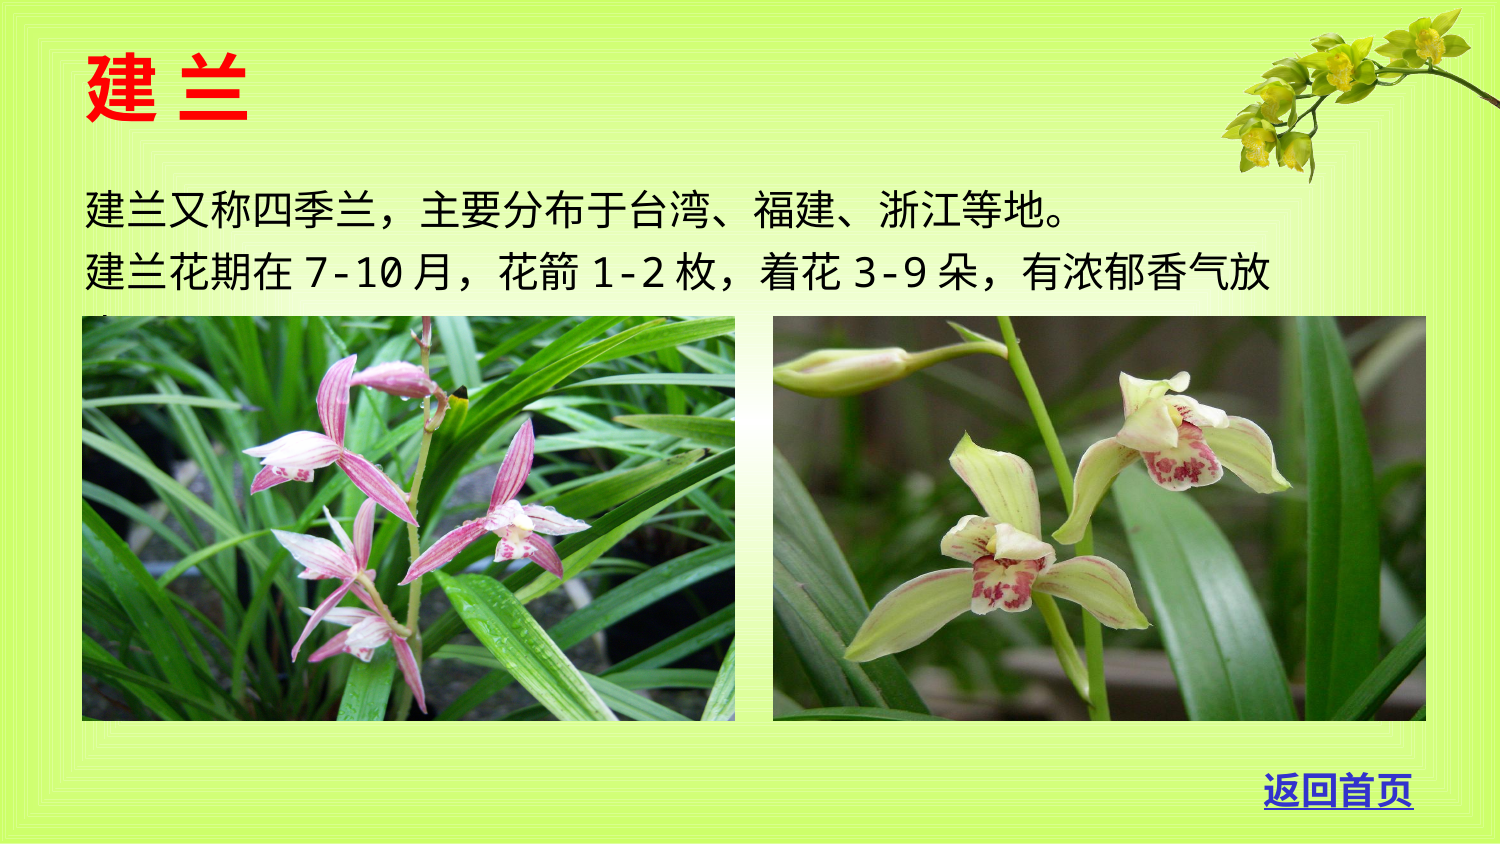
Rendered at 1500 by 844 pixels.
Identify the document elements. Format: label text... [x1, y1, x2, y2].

picture [773, 316, 1427, 722]
picture [81, 316, 735, 722]
text_box 建兰又称四季兰，主要分布于台湾、福建、浙江等地。 建兰花期在7-10月，花箭1-2枚，着花3-9朵，有浓郁香气放出。 [70, 163, 1287, 367]
text_box 建 兰 [70, 34, 268, 140]
text_box 返回首页 [1248, 759, 1429, 829]
picture [1216, 0, 1500, 188]
